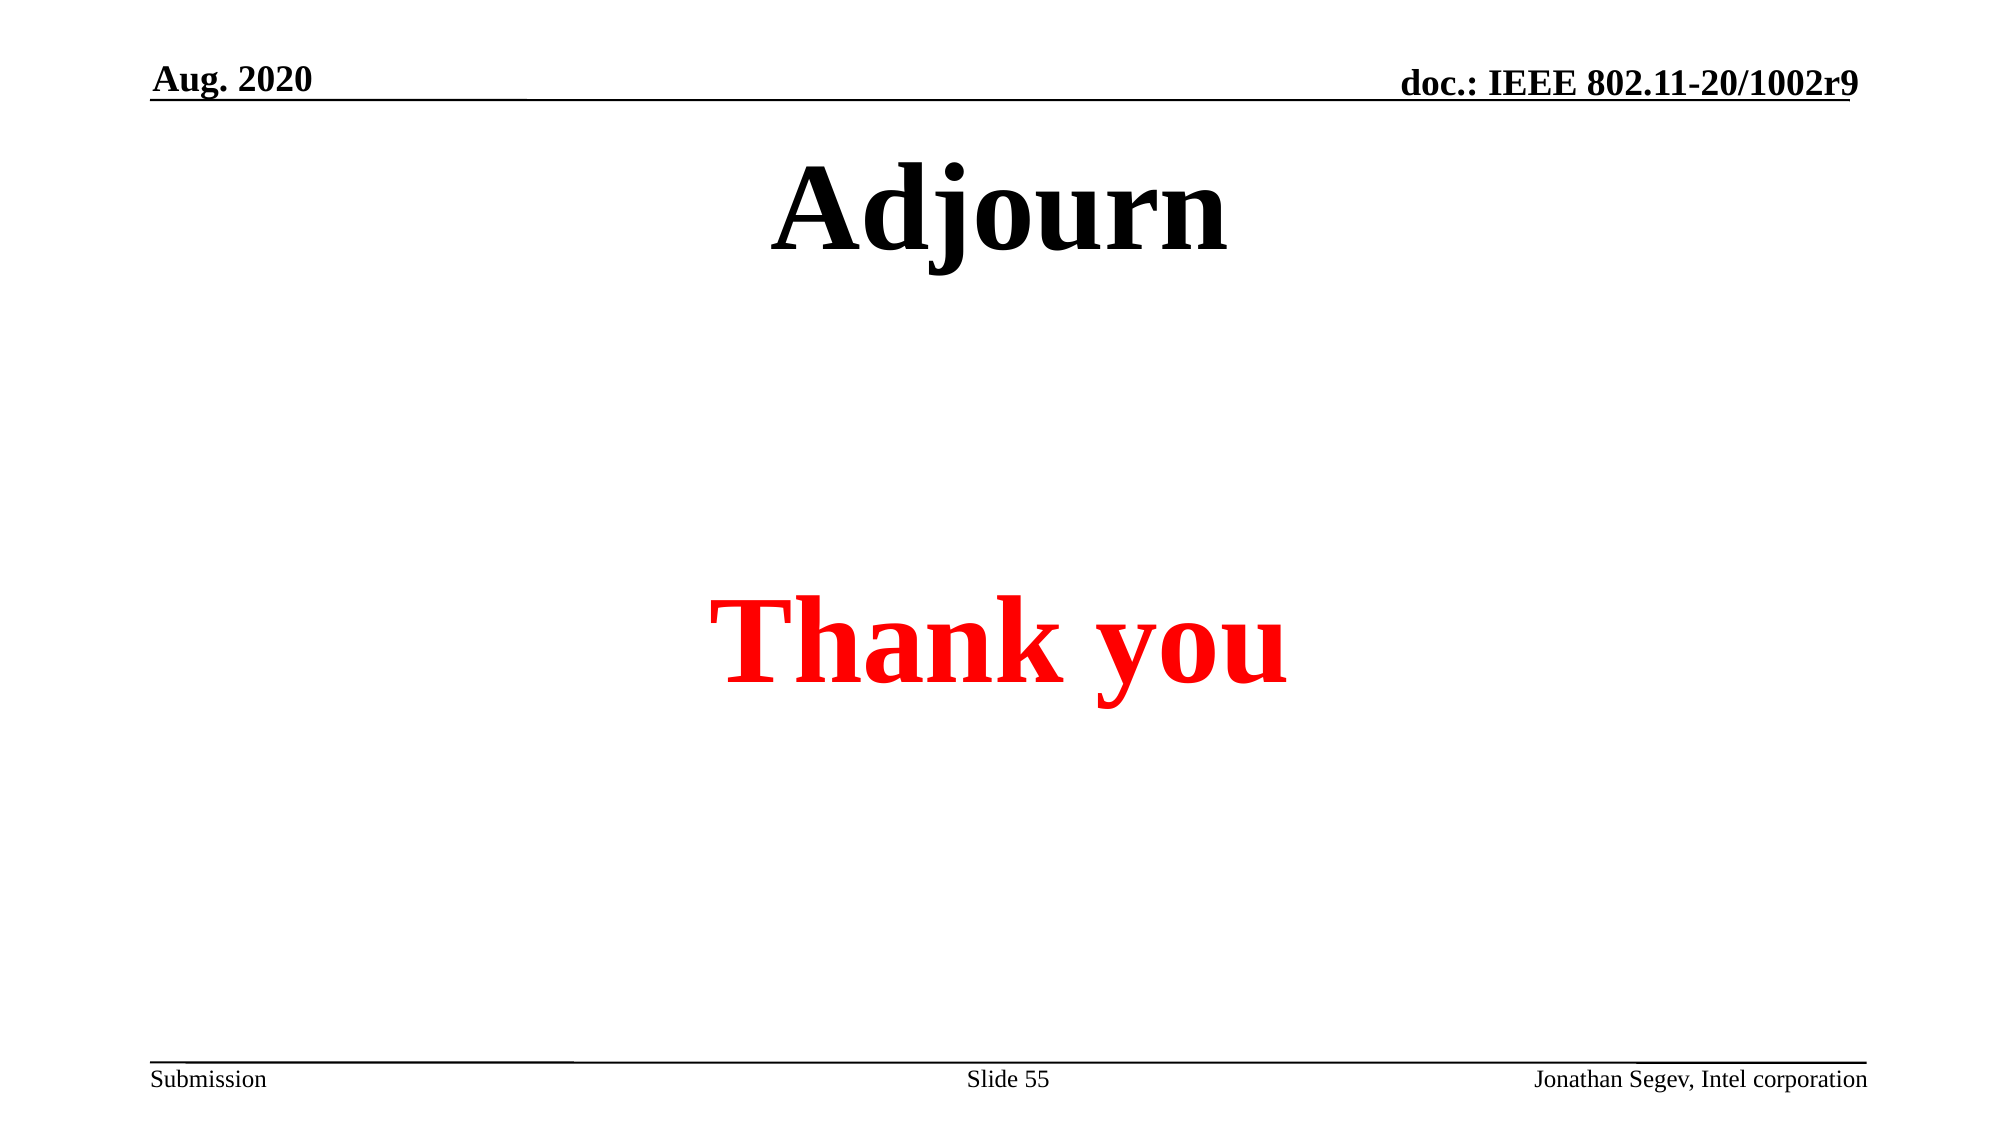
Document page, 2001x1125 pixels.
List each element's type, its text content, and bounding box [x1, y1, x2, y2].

list Thank you [149, 324, 1850, 1000]
slide_number Slide 55 [950, 1061, 1067, 1123]
footer Jonathan Segev, Intel corporation [1171, 1061, 1869, 1093]
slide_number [152, 54, 563, 100]
title Adjourn [149, 112, 1850, 288]
